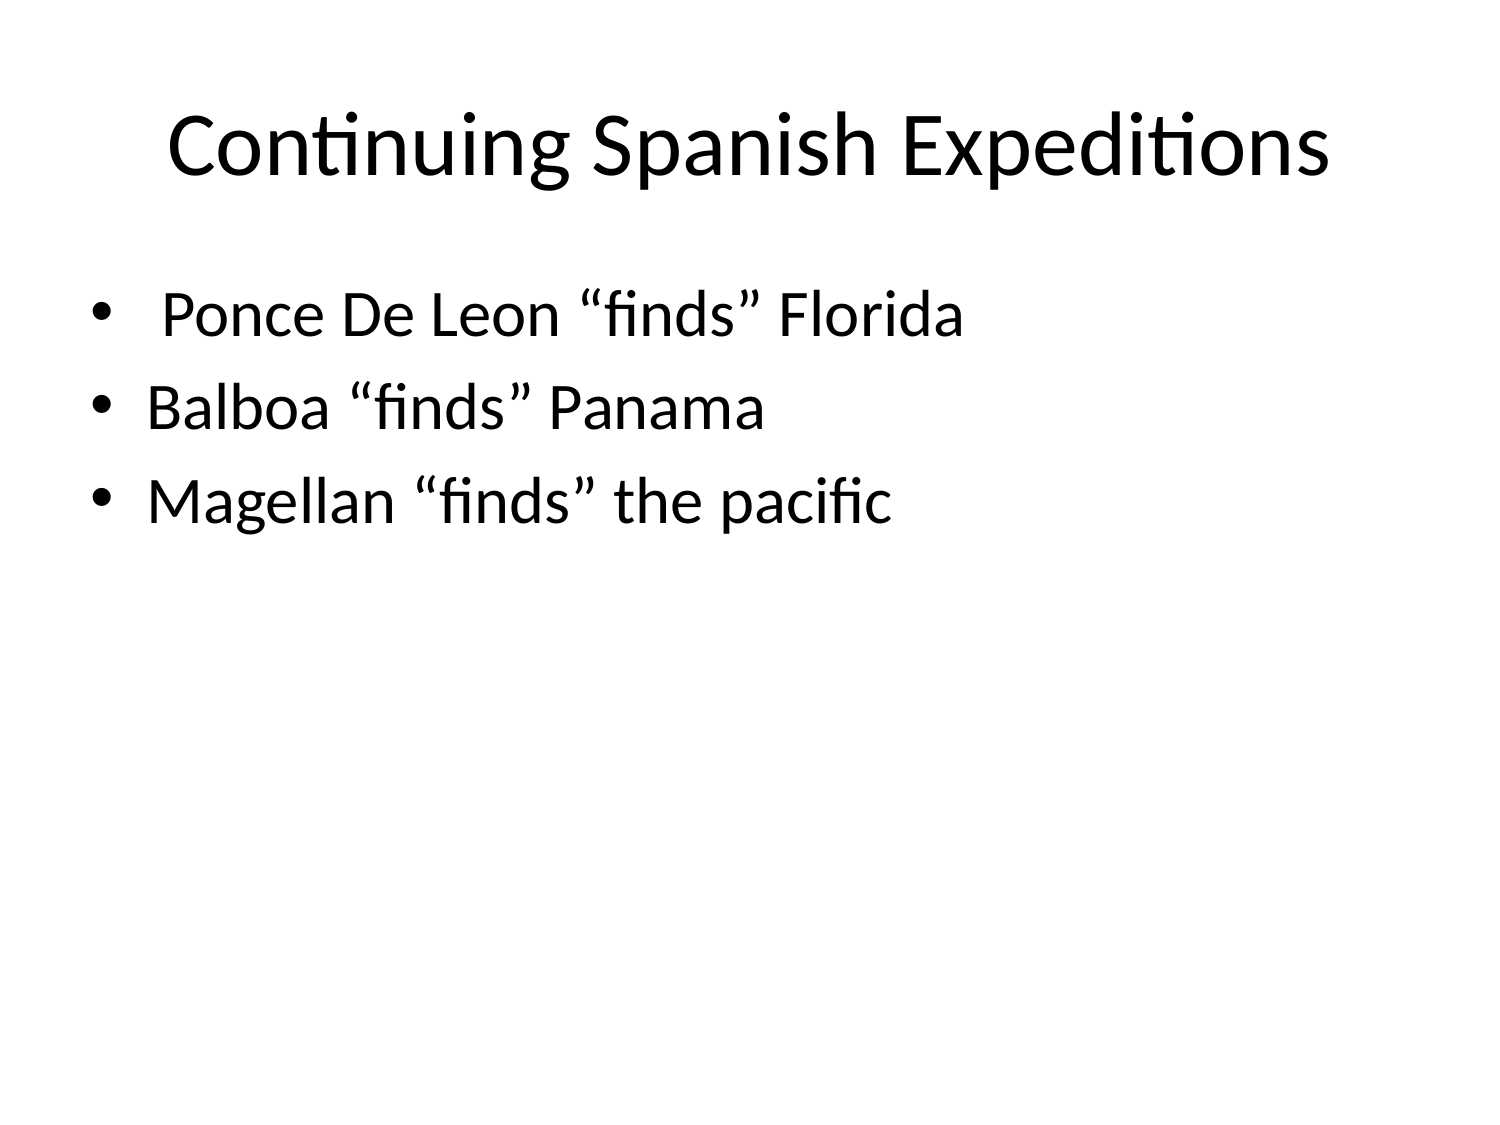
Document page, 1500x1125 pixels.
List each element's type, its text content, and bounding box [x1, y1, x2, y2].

title Continuing Spanish Expeditions [75, 45, 1425, 233]
list Ponce De Leon “finds” Florida Balboa “finds” Panama Magellan “finds” the pacific [75, 262, 1425, 1005]
